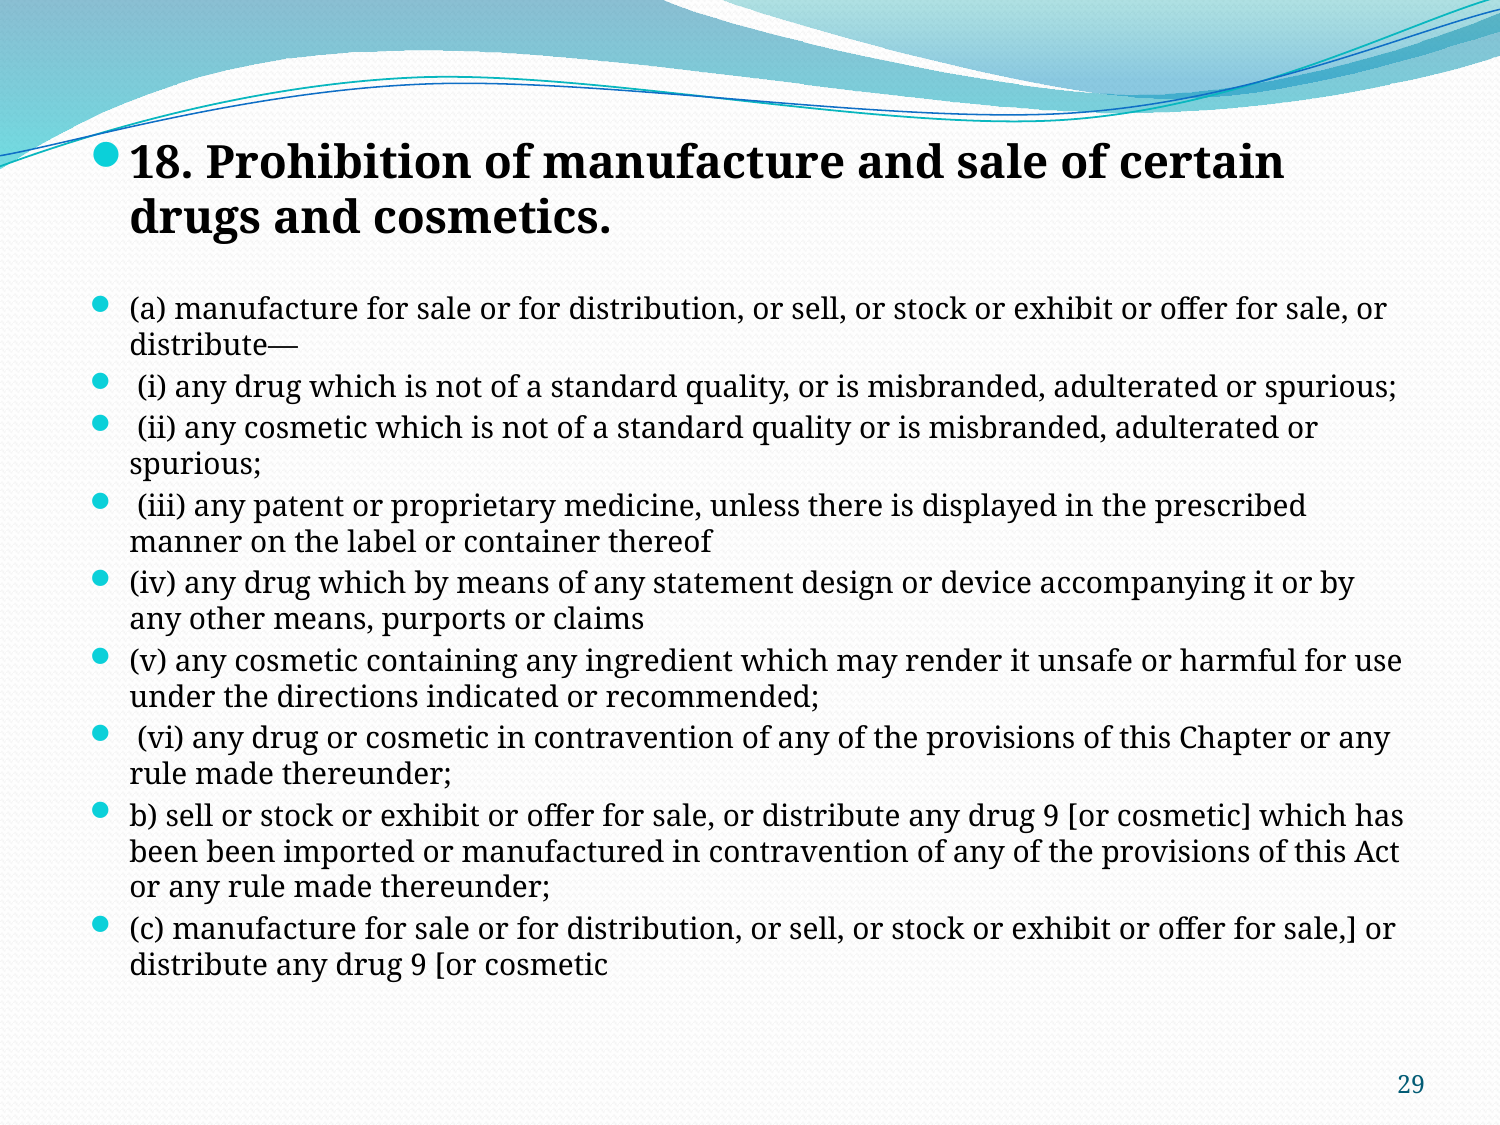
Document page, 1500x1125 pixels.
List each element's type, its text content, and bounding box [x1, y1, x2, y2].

slide_number 29 [1299, 1042, 1425, 1103]
list 18. Prohibition of manufacture and sale of certain drugs and cosmetics. (a) manufacture for sale or for distribution, or sell, or stock or exhibit or offer for sale, or distribute— (i) any drug which is not of a standard quality, or is misbranded, adulterated or spurious; (ii) any cosmetic which is not of a standard quality or is misbranded, adulterated or spurious; (iii) any patent or proprietary medicine, unless there is displayed in the prescribed manner on the label or container thereof (iv) any drug which by means of any statement design or device accompanying it or by any other means, purports or claims (v) any cosmetic containing any ingredient which may render it unsafe or harmful for use under the directions indicated or recommended; (vi) any drug or cosmetic in contravention of any of the provisions of this Chapter or any rule made thereunder; b) sell or stock or exhibit or offer for sale, or distribute any drug 9 [or cosmetic] which has been been imported or manufactured in contravention of any of the provisions of this Act or any rule made thereunder; (c) manufacture for sale or for distribution, or sell, or stock or exhibit or offer for sale,] or distribute any drug 9 [or cosmetic [75, 125, 1425, 1038]
